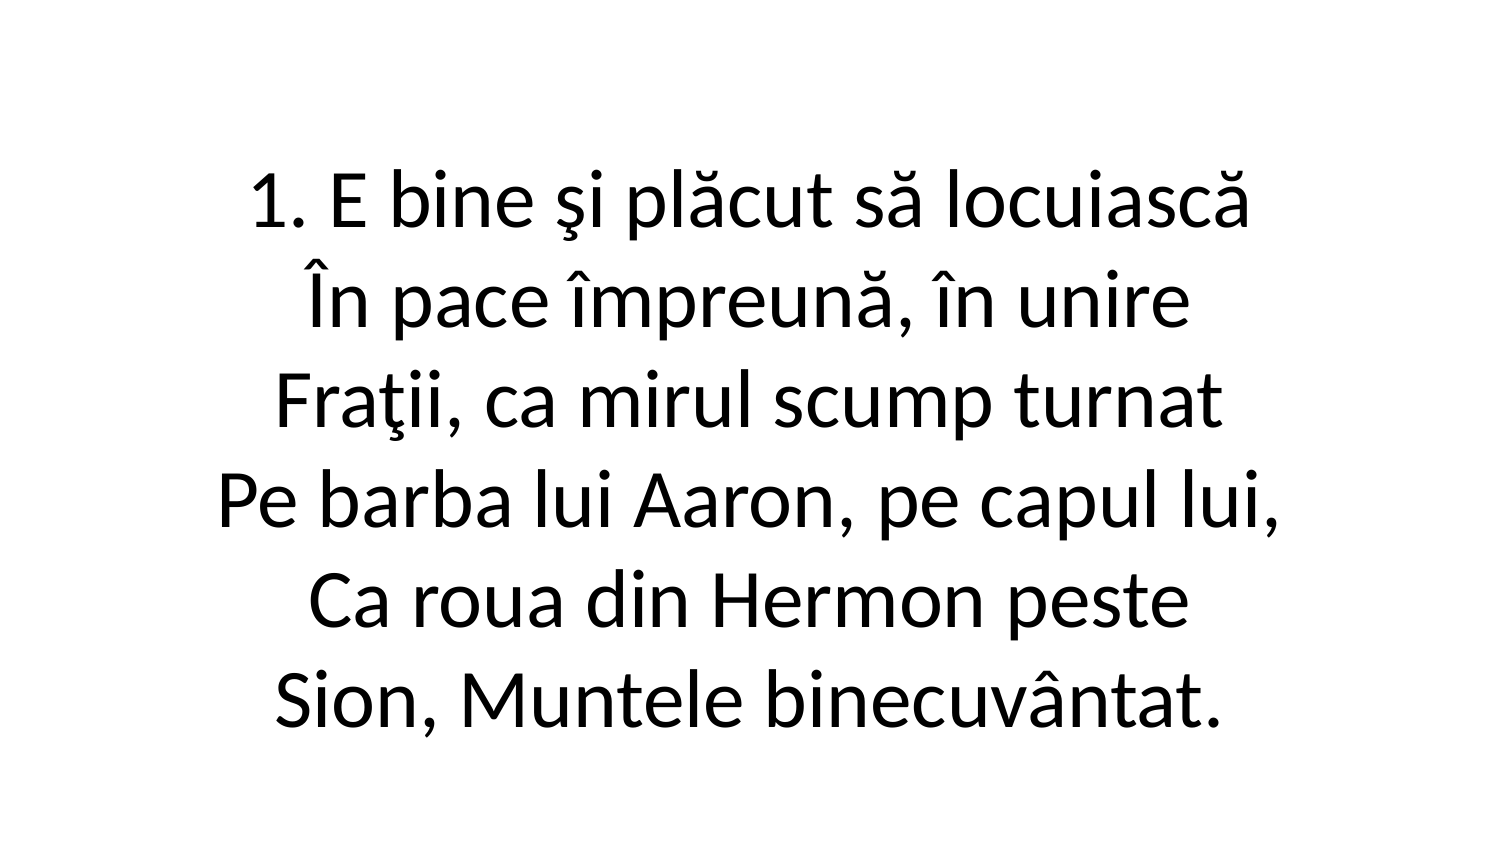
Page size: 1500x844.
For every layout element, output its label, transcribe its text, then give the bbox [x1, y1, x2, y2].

text_box 1. E bine şi plăcut să locuiască În pace împreună, în unire Fraţii, ca mirul scump turnat Pe barba lui Aaron, pe capul lui, Ca roua din Hermon peste Sion, Muntele binecuvântat. [201, 92, 1299, 752]
